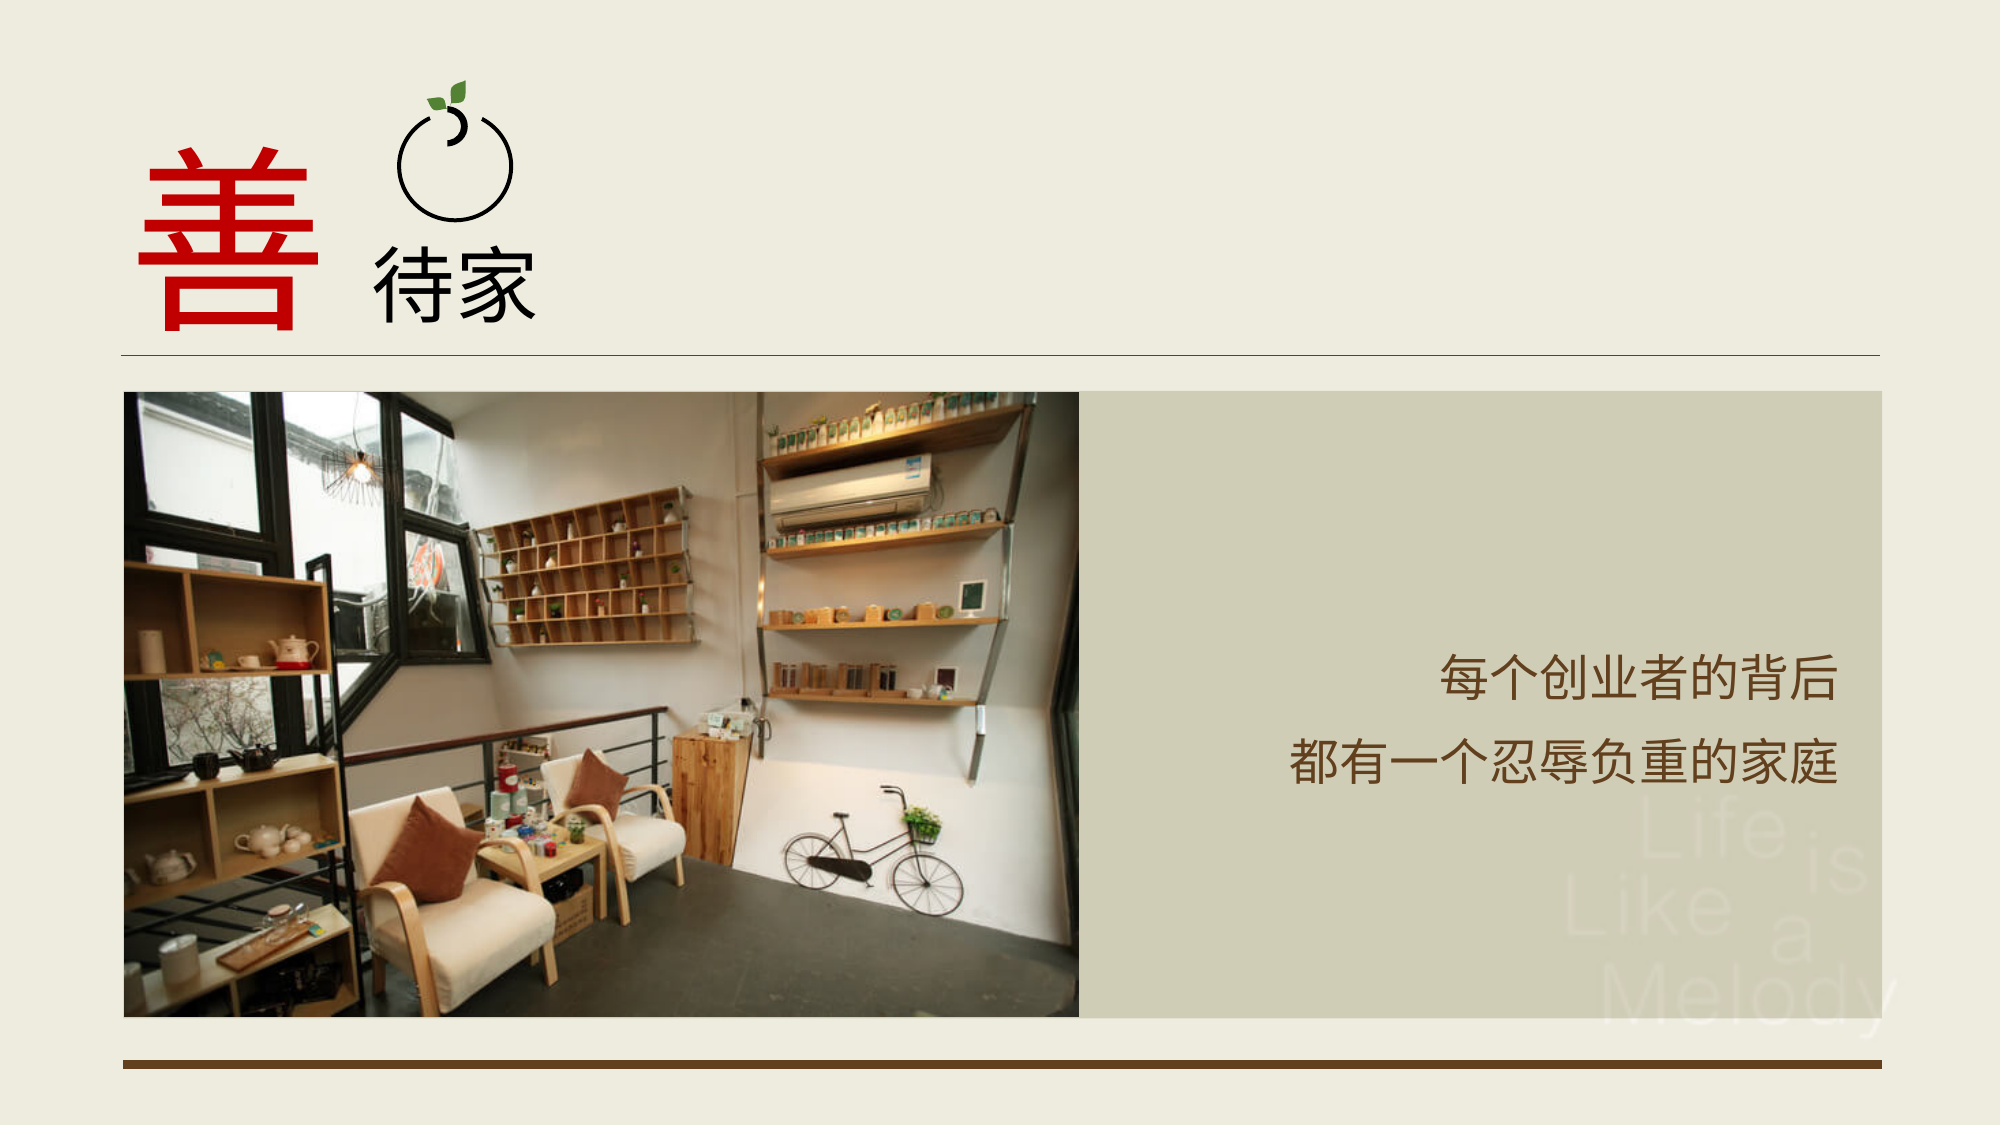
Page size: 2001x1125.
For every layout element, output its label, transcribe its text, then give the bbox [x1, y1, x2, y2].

picture [124, 392, 1079, 1017]
picture [1546, 723, 1935, 1112]
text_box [397, 80, 514, 223]
text_box [122, 390, 1883, 1019]
text_box 善 [113, 108, 344, 363]
text_box 待家 [357, 225, 554, 341]
text_box 每个创业者的背后 都有一个忍辱负重的家庭 [1117, 615, 1855, 798]
